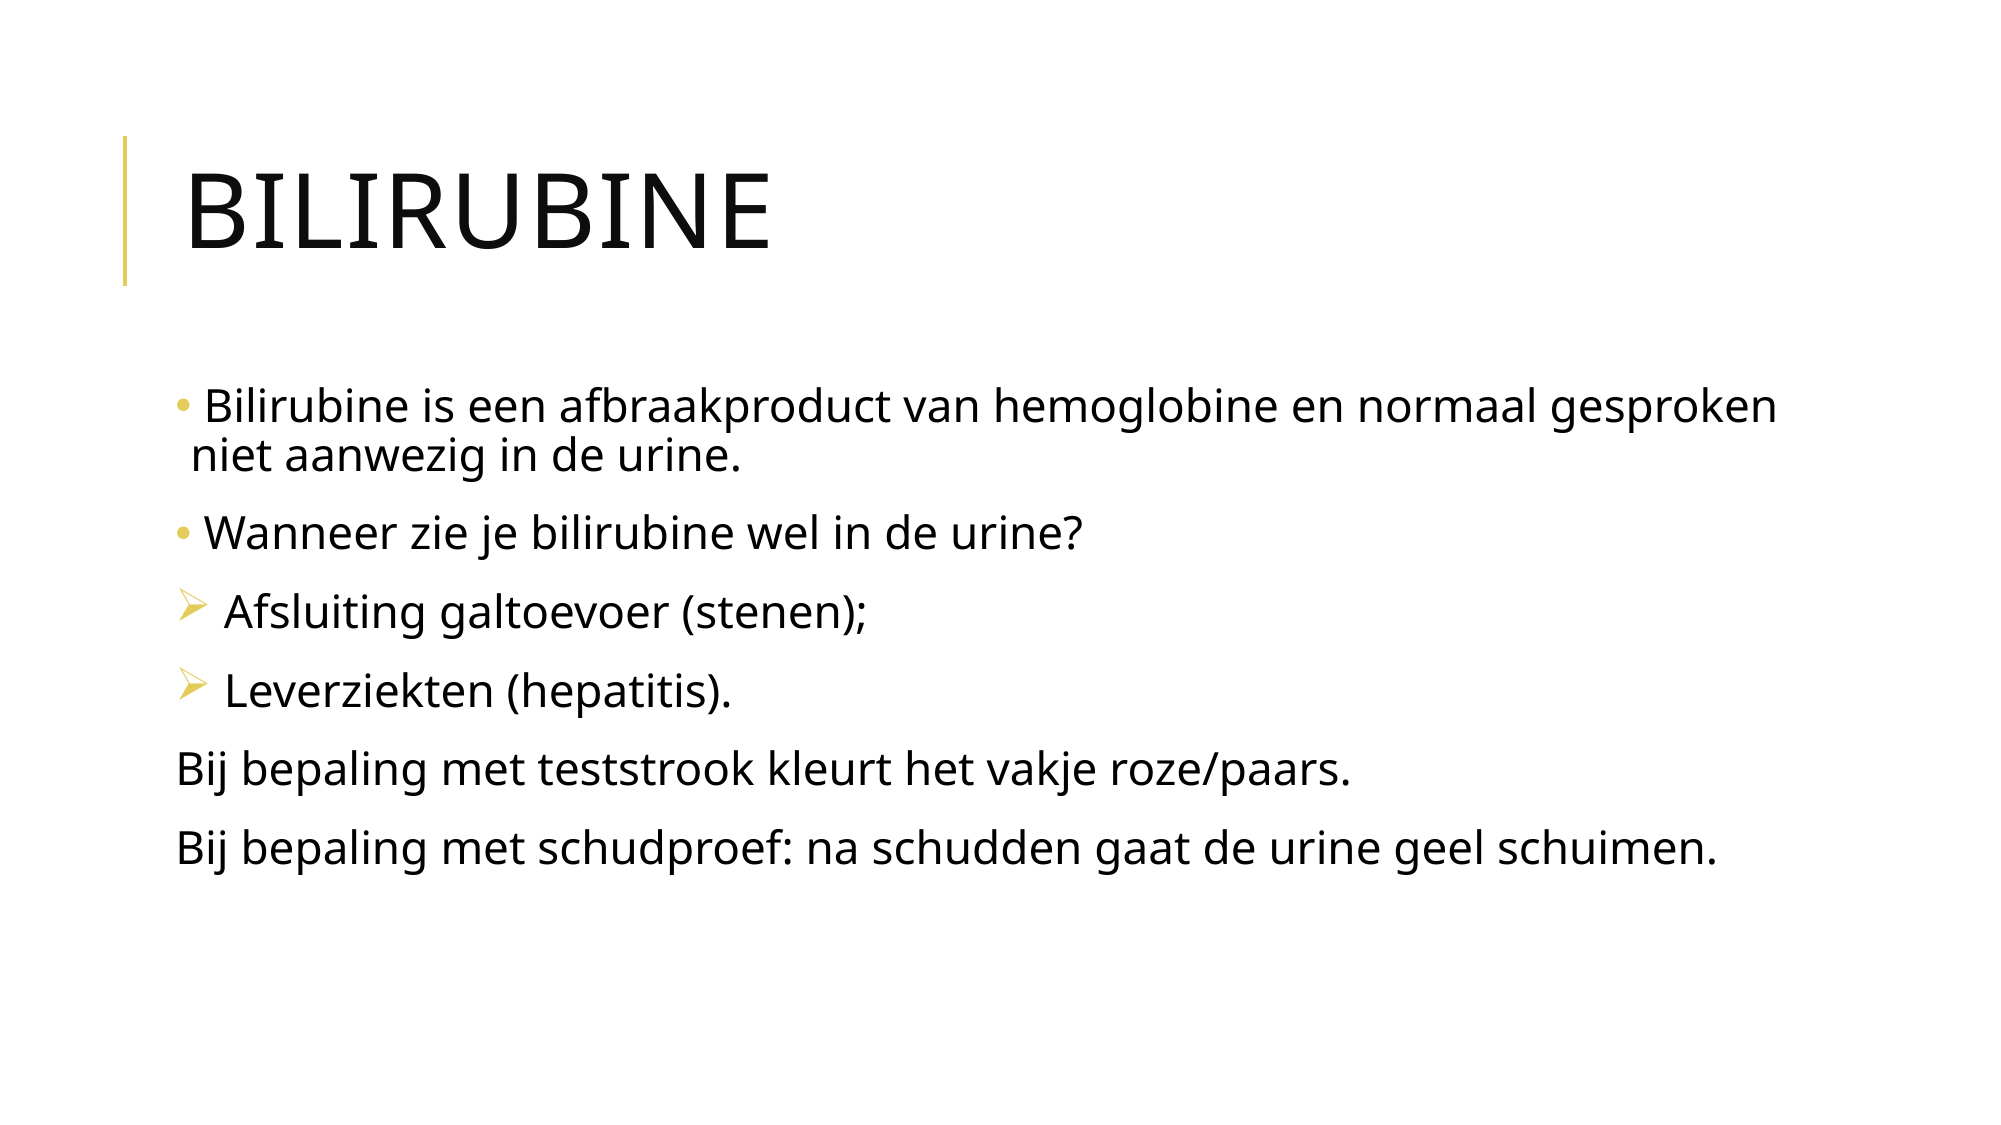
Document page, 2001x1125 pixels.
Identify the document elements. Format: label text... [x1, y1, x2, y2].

title bilirubine [168, 96, 1763, 342]
list Bilirubine is een afbraakproduct van hemoglobine en normaal gesproken niet aanwezig in de urine. Wanneer zie je bilirubine wel in de urine? Afsluiting galtoevoer (stenen); Leverziekten (hepatitis). Bij bepaling met teststrook kleurt het vakje roze/paars. Bij bepaling met schudproef: na schudden gaat de urine geel schuimen. [168, 375, 1804, 1035]
